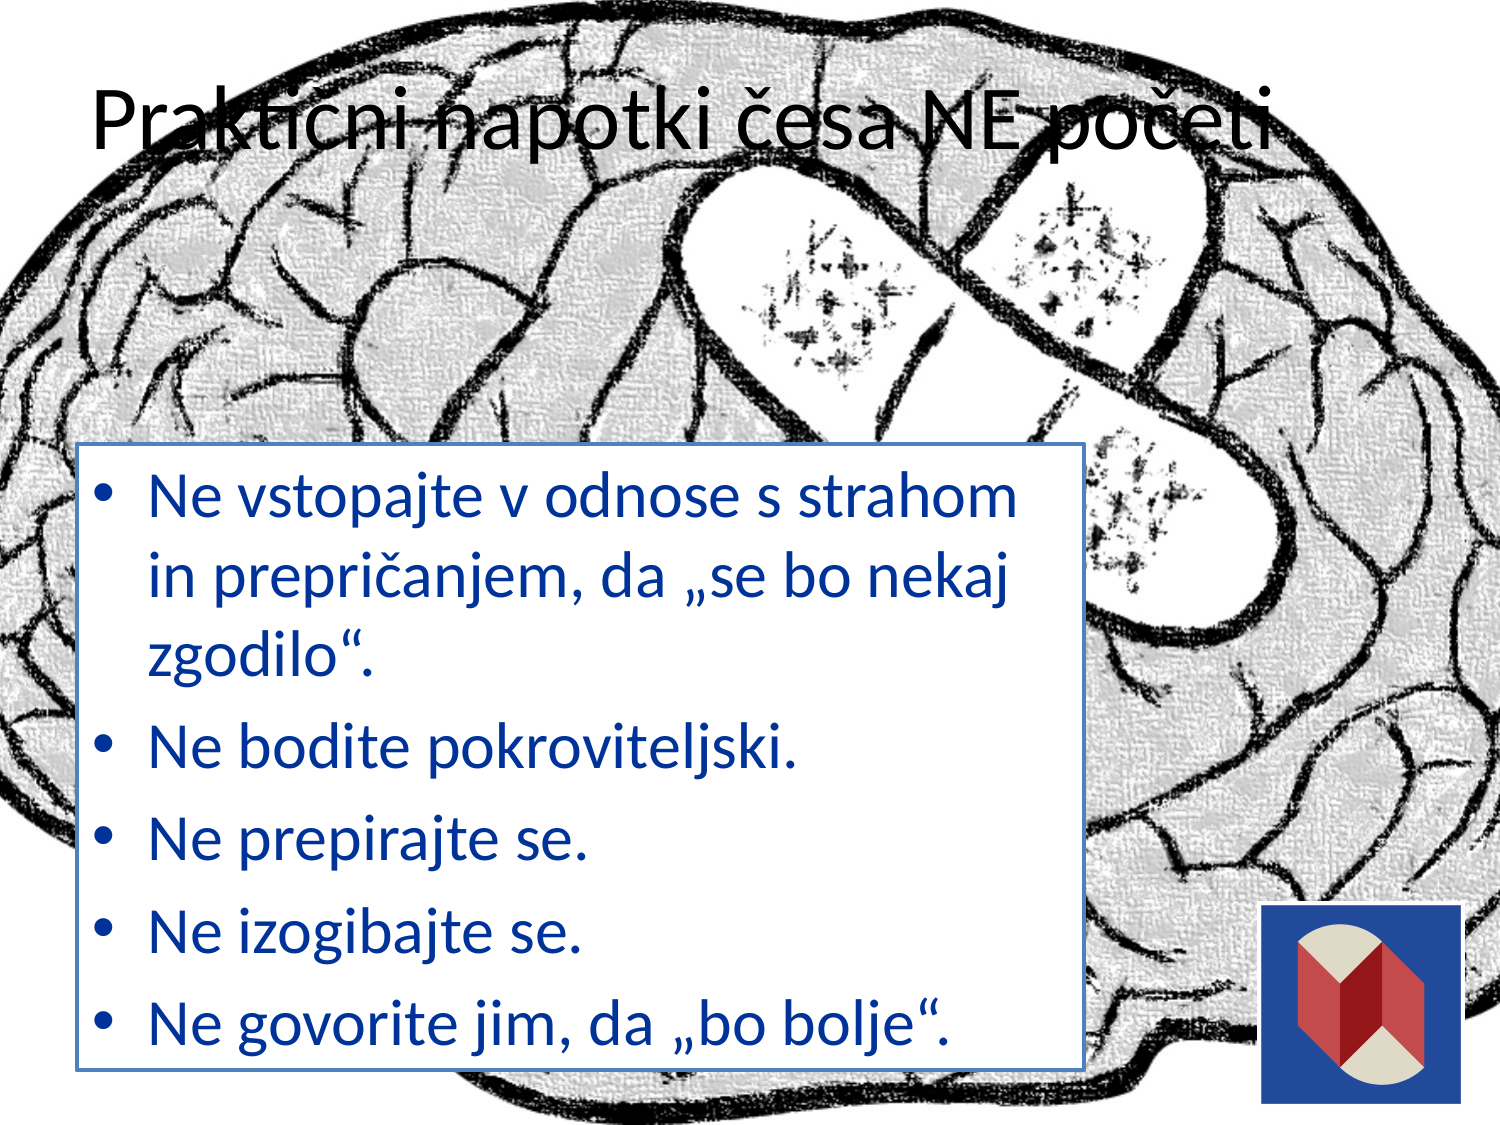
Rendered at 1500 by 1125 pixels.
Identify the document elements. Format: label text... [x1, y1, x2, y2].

list Ne vstopajte v odnose s strahom in prepričanjem, da „se bo nekaj zgodilo“. Ne bodite pokroviteljski. Ne prepirajte se. Ne izogibajte se. Ne govorite jim, da „bo bolje“. [75, 442, 1086, 1072]
picture [0, 0, 1500, 1125]
title Praktični napotki česa NE početi [9, 19, 1360, 207]
